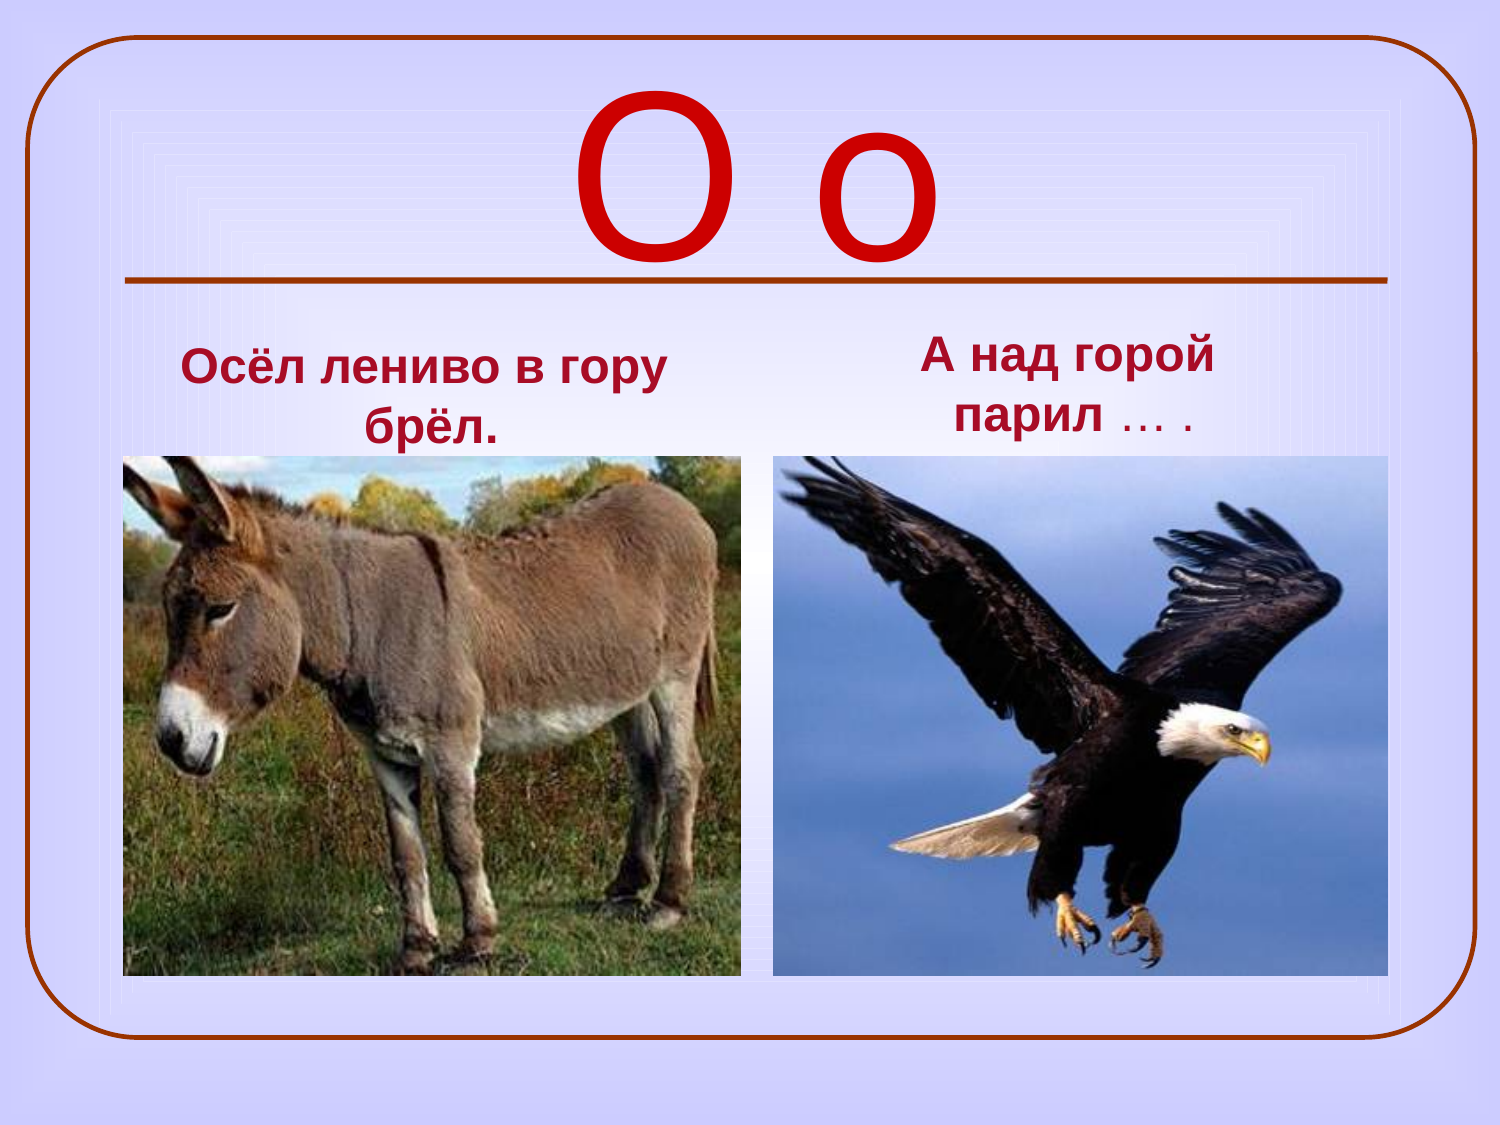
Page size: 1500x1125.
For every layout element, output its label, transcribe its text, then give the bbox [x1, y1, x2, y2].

text_box Осёл лениво в гору брёл. [123, 326, 739, 455]
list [123, 455, 741, 977]
text_box А над горой парил … . [761, 314, 1388, 449]
picture [773, 455, 1388, 977]
title О о [124, 87, 1388, 315]
